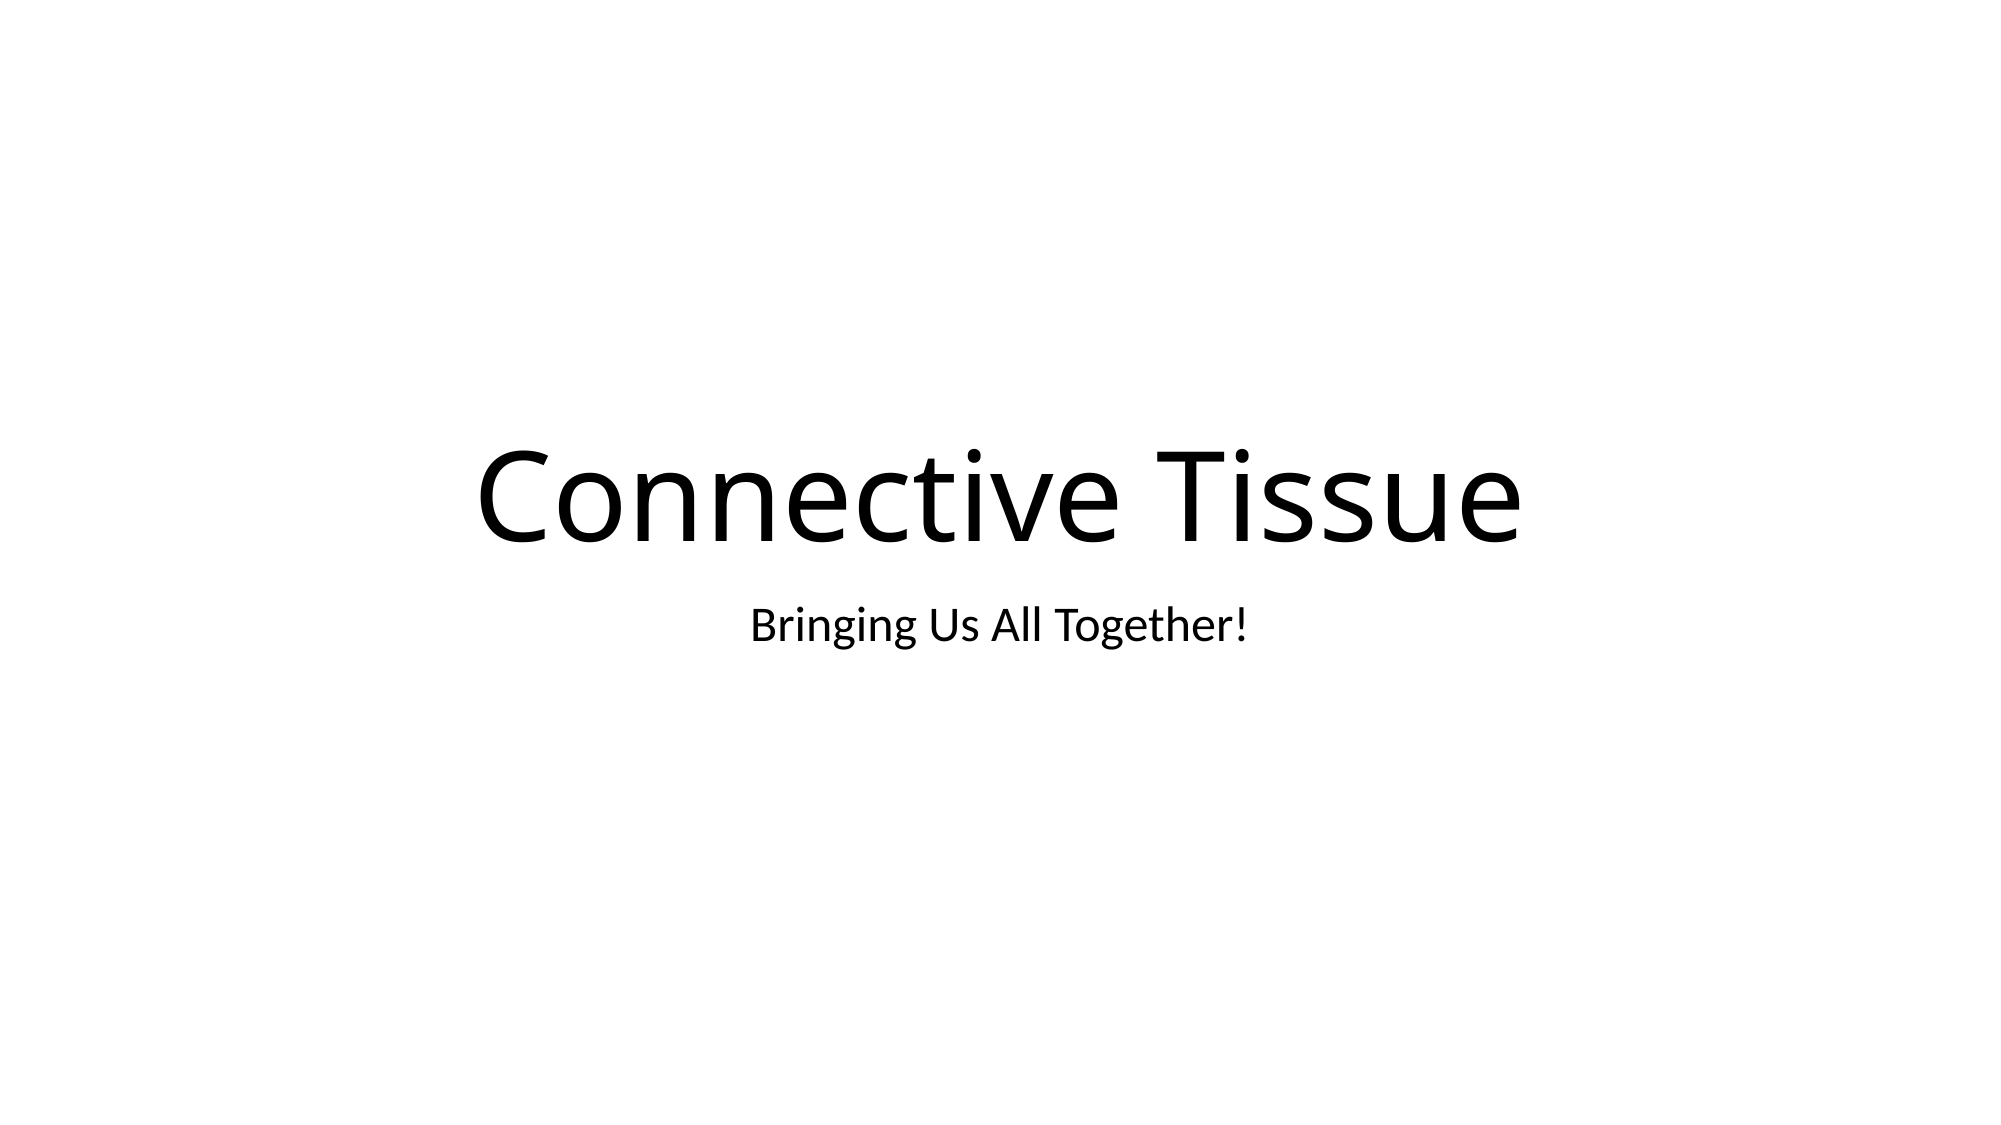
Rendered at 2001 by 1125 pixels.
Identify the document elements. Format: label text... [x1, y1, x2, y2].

title Connective Tissue [249, 184, 1750, 576]
subtitle Bringing Us All Together! [249, 590, 1750, 863]
